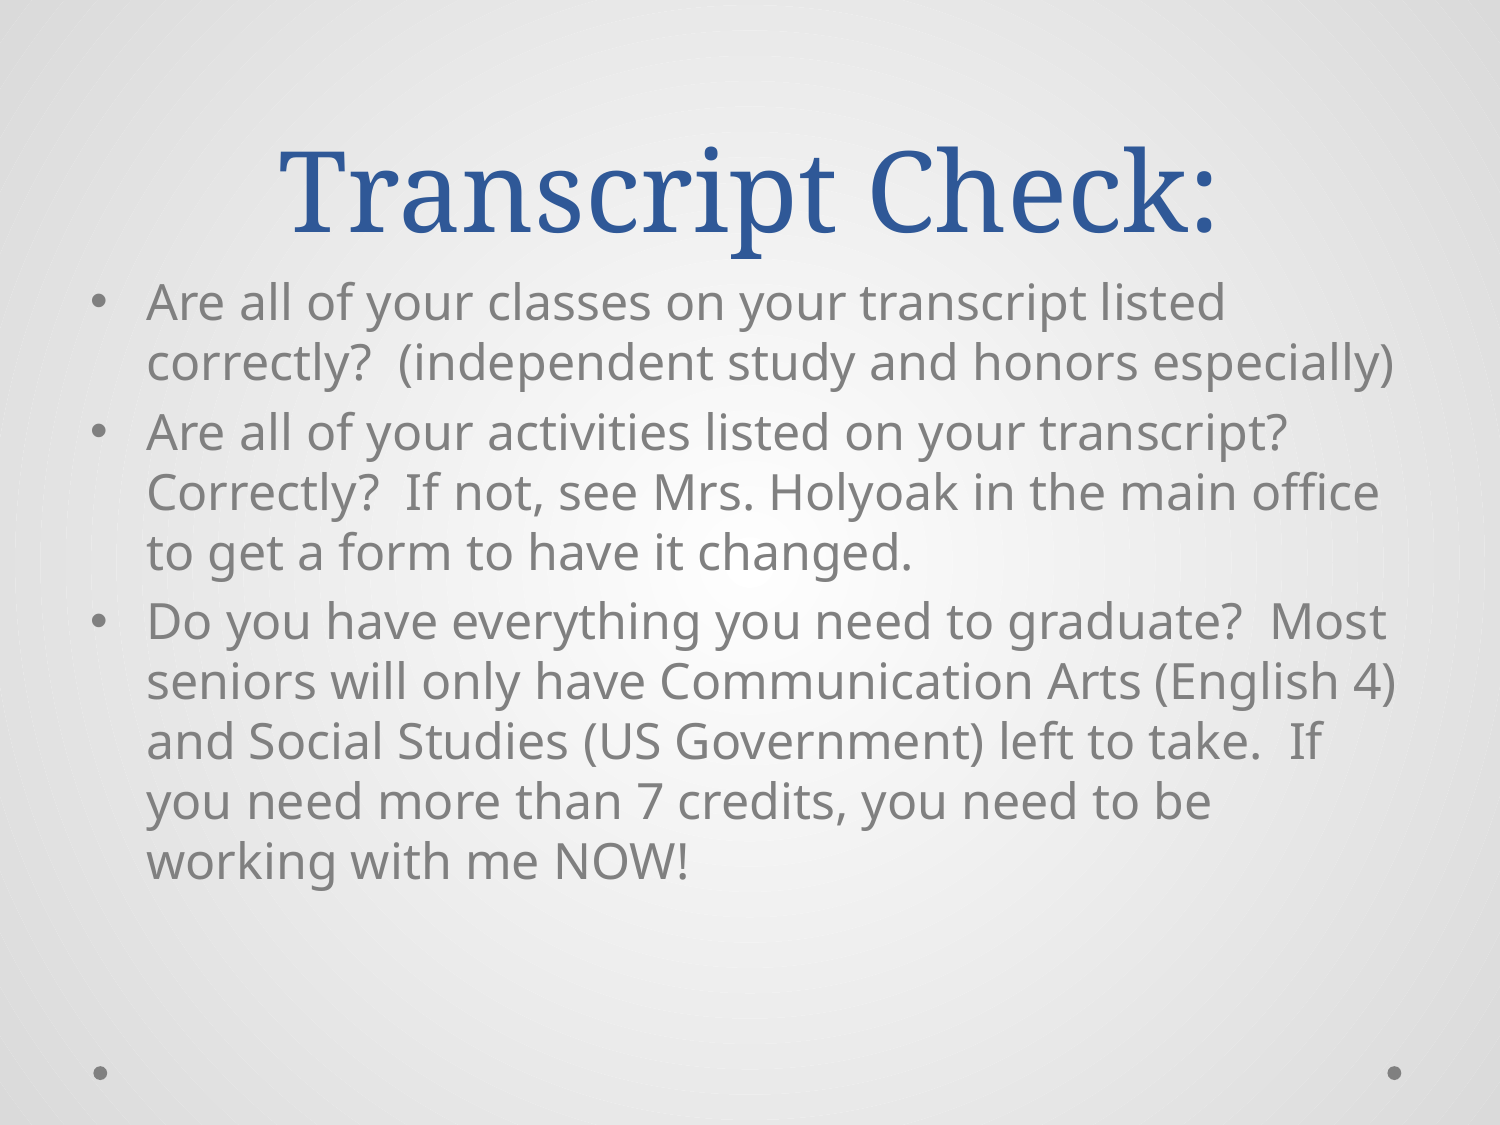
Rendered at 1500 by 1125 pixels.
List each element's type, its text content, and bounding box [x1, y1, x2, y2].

list Are all of your classes on your transcript listed correctly? (independent study and honors especially) Are all of your activities listed on your transcript? Correctly? If not, see Mrs. Holyoak in the main office to get a form to have it changed. Do you have everything you need to graduate? Most seniors will only have Communication Arts (English 4) and Social Studies (US Government) left to take. If you need more than 7 credits, you need to be working with me NOW! [75, 262, 1425, 1005]
title Transcript Check: [75, 0, 1425, 262]
